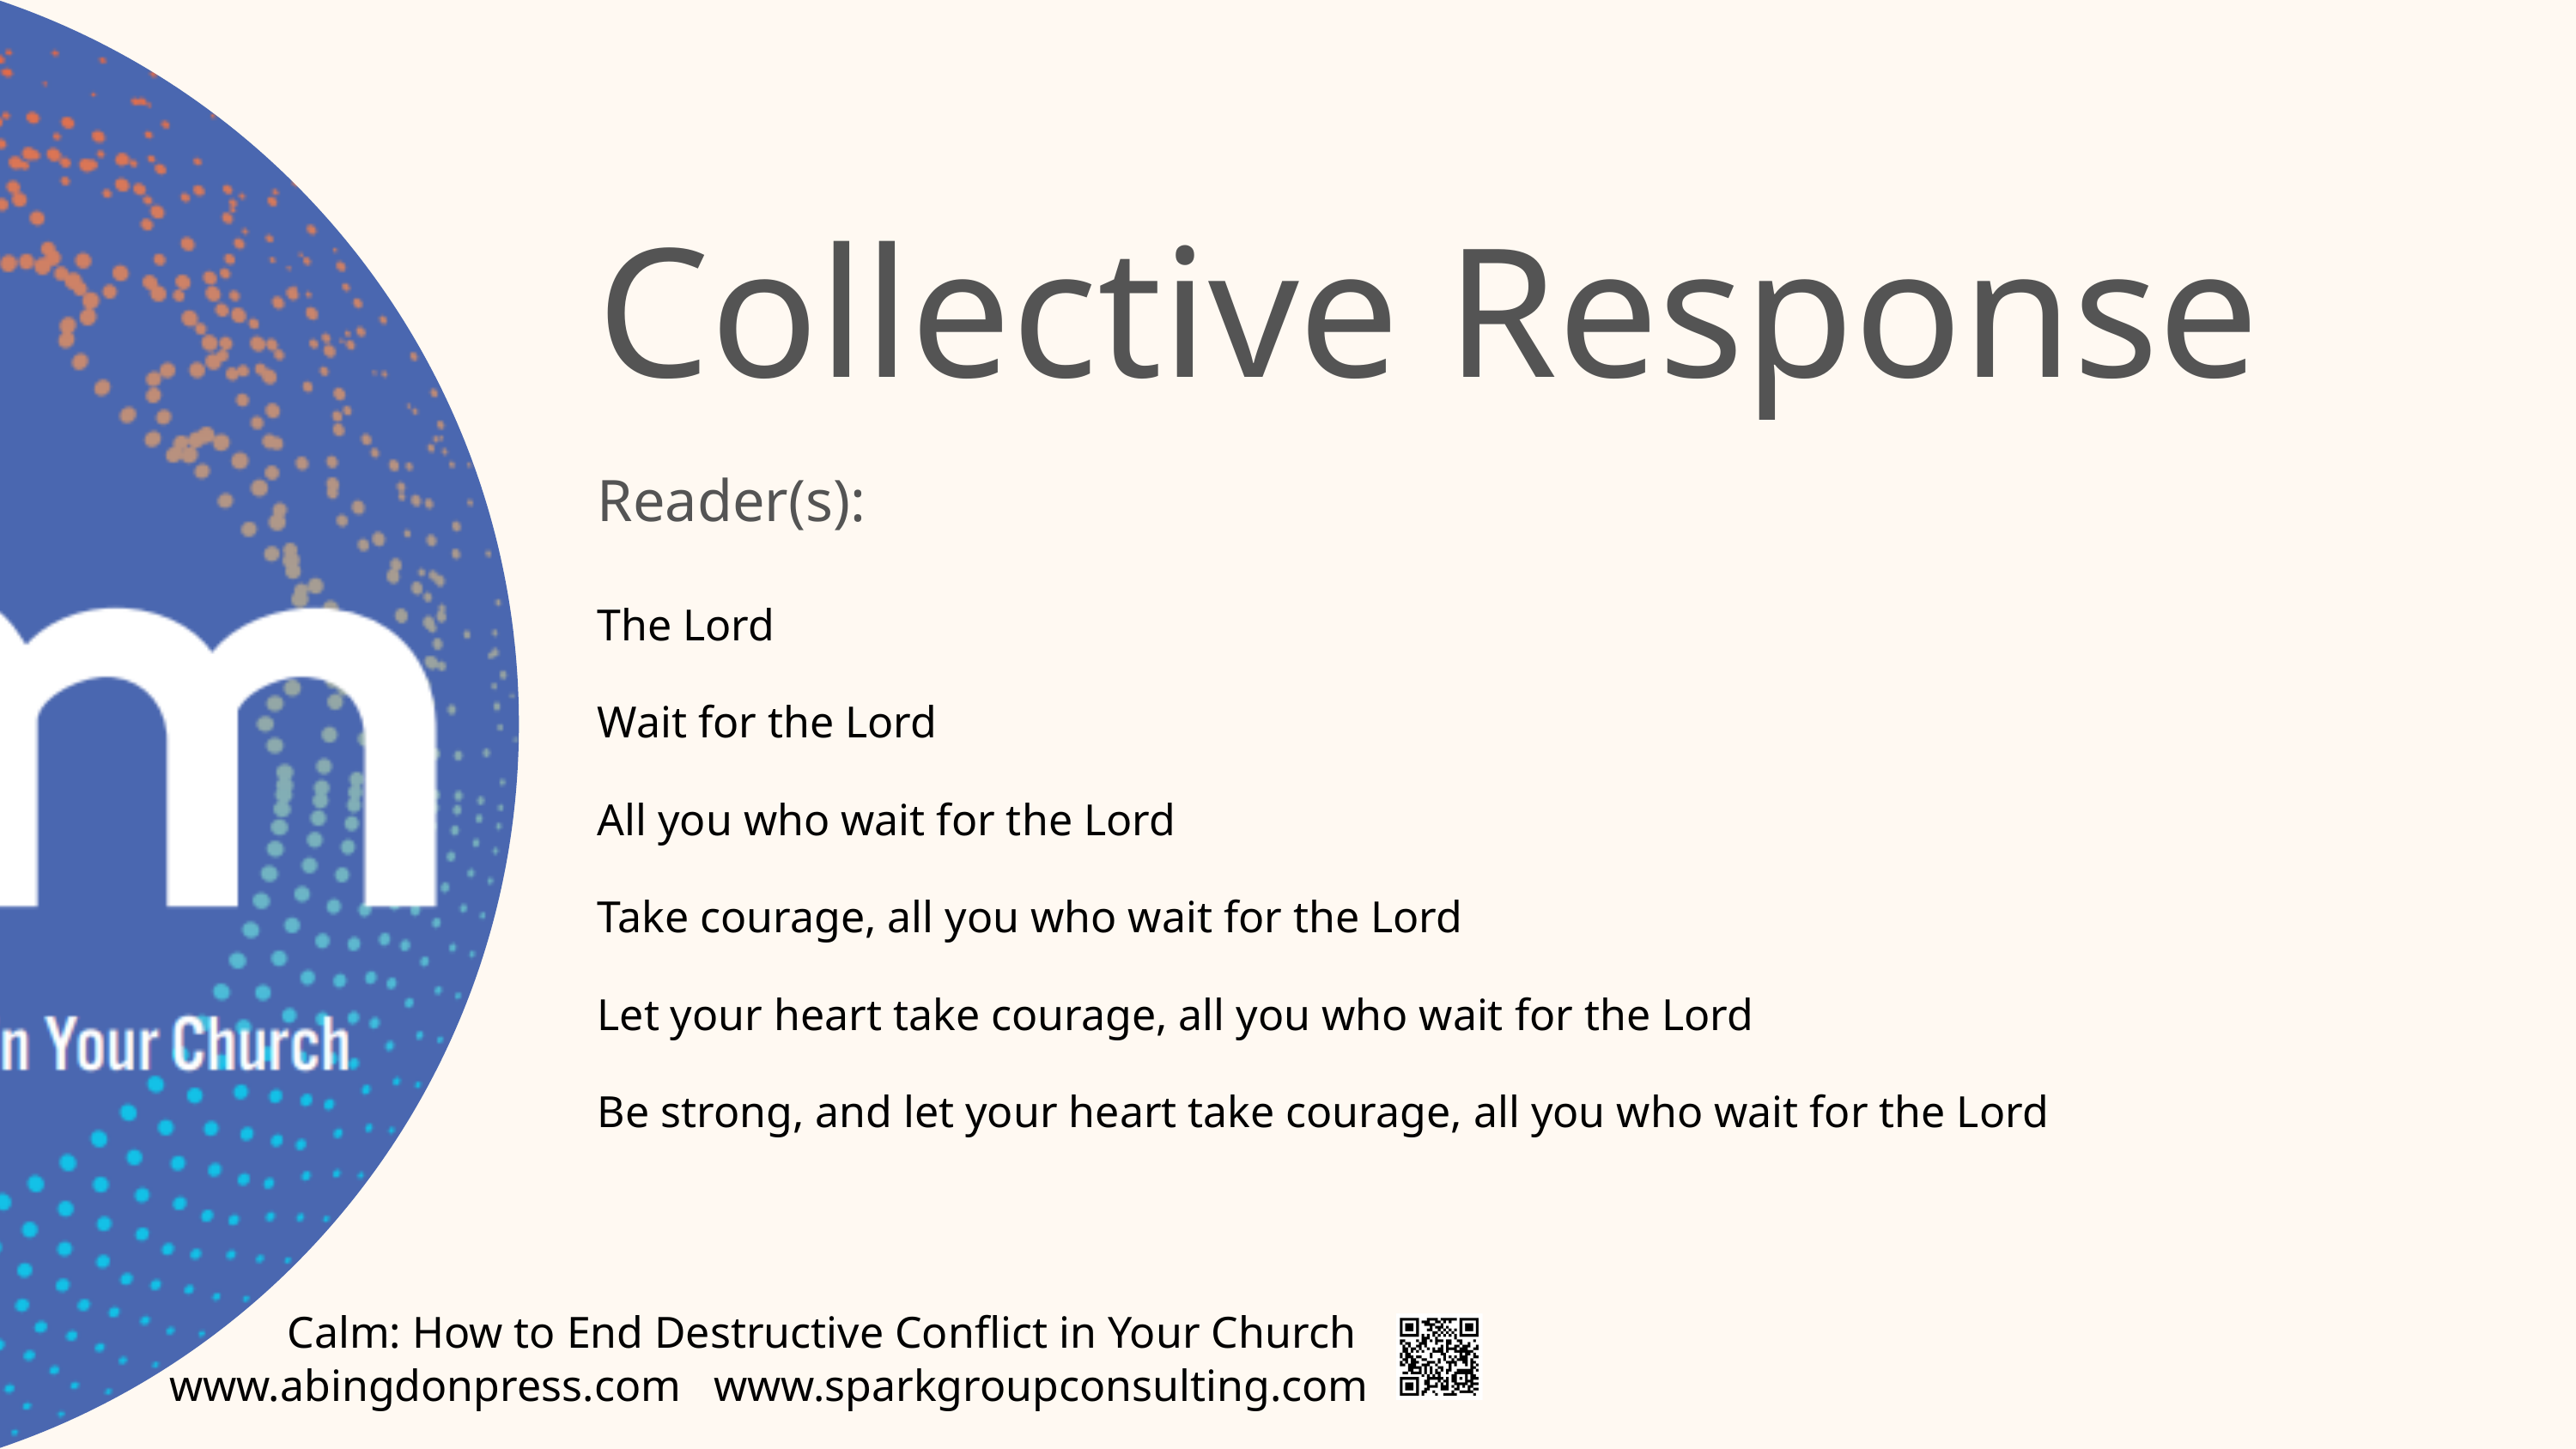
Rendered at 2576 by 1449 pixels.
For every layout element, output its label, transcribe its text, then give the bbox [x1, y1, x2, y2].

text_box The Lord Wait for the Lord All you who wait for the Lord Take courage, all you who wait for the Lord Let your heart take courage, all you who wait for the Lord Be strong, and let your heart take courage, all you who wait for the Lord [597, 551, 2432, 1137]
text_box Reader(s): [597, 452, 1606, 533]
text_box Collective Response [597, 162, 2522, 414]
text_box www.abingdonpress.com [524, 1357, 714, 1410]
text_box Calm: How to End Destructive Conflict in Your Church [524, 1296, 1475, 1357]
text_box www.sparkgroupconsulting.com [714, 1357, 1418, 1410]
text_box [0, 0, 519, 1449]
text_box [1418, 1313, 1483, 1400]
